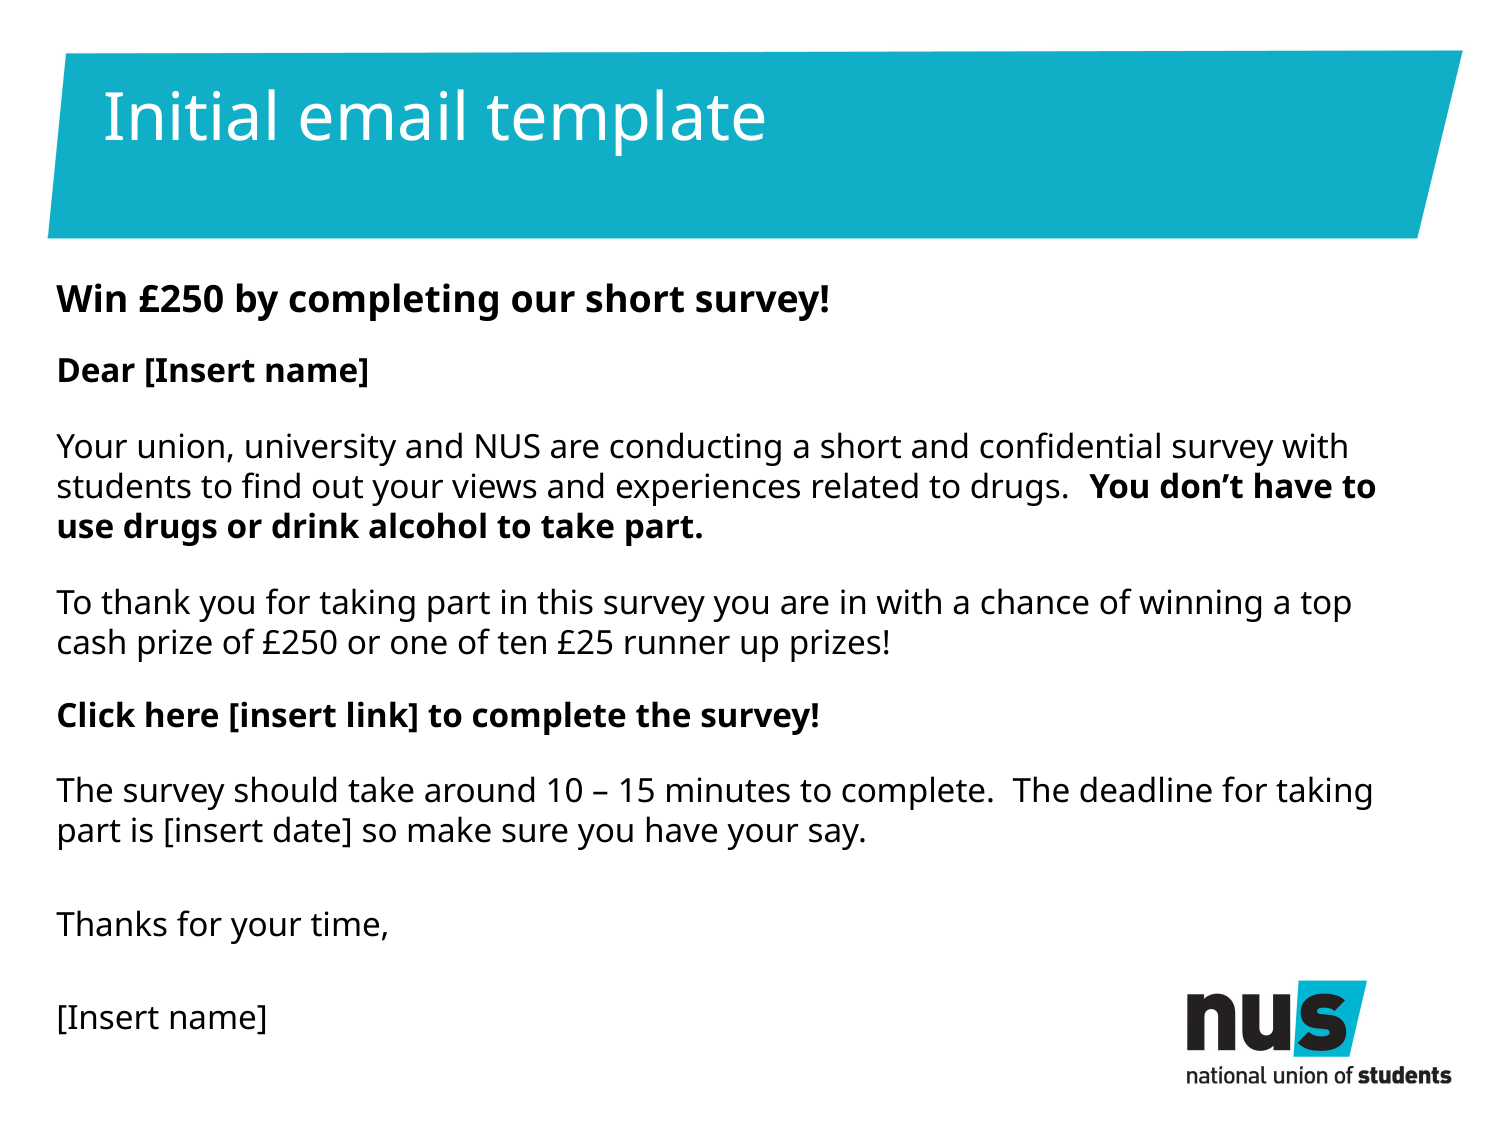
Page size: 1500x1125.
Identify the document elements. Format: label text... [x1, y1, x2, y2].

title Initial email template [88, 66, 1399, 232]
picture [2, 0, 1500, 1125]
subtitle Win £250 by completing our short survey! Dear [Insert name] Your union, university and NUS are conducting a short and confidential survey with students to find out your views and experiences related to drugs. You don’t have to use drugs or drink alcohol to take part. To thank you for taking part in this survey you are in with a chance of winning a top cash prize of £250 or one of ten £25 runner up prizes! Click here [insert link] to complete the survey! The survey should take around 10 – 15 minutes to complete. The deadline for taking part is [insert date] so make sure you have your say. Thanks for your time, [Insert name] [41, 267, 1436, 409]
